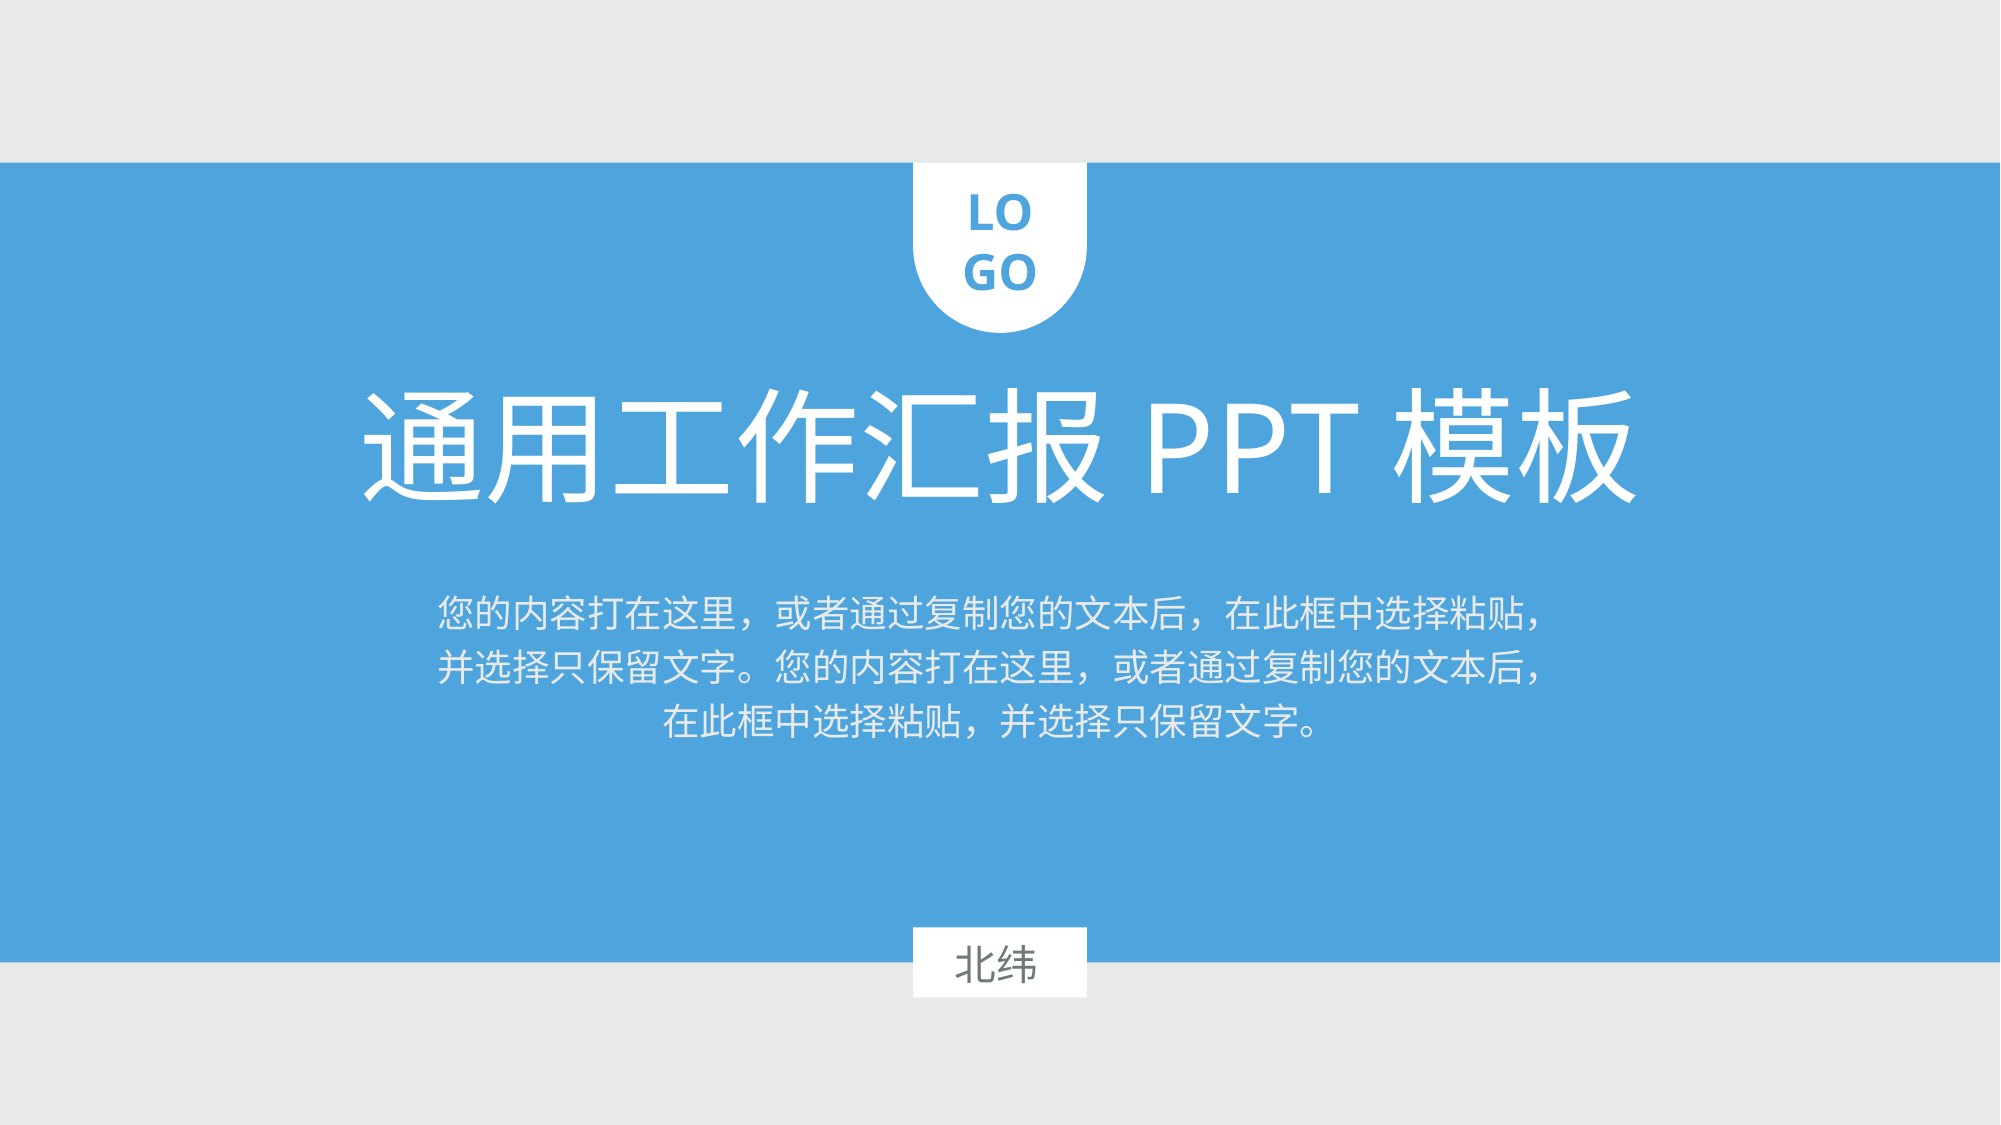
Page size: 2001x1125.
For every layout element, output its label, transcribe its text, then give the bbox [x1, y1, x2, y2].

list 通用工作汇报PPT模板 [336, 377, 1664, 506]
text_box 您的内容打在这里，或者通过复制您的文本后，在此框中选择粘贴，并选择只保留文字。您的内容打在这里，或者通过复制您的文本后，在此框中选择粘贴，并选择只保留文字。 [413, 574, 1587, 751]
text_box LO GO [938, 173, 1062, 309]
text_box 北纬 [821, 931, 1172, 996]
